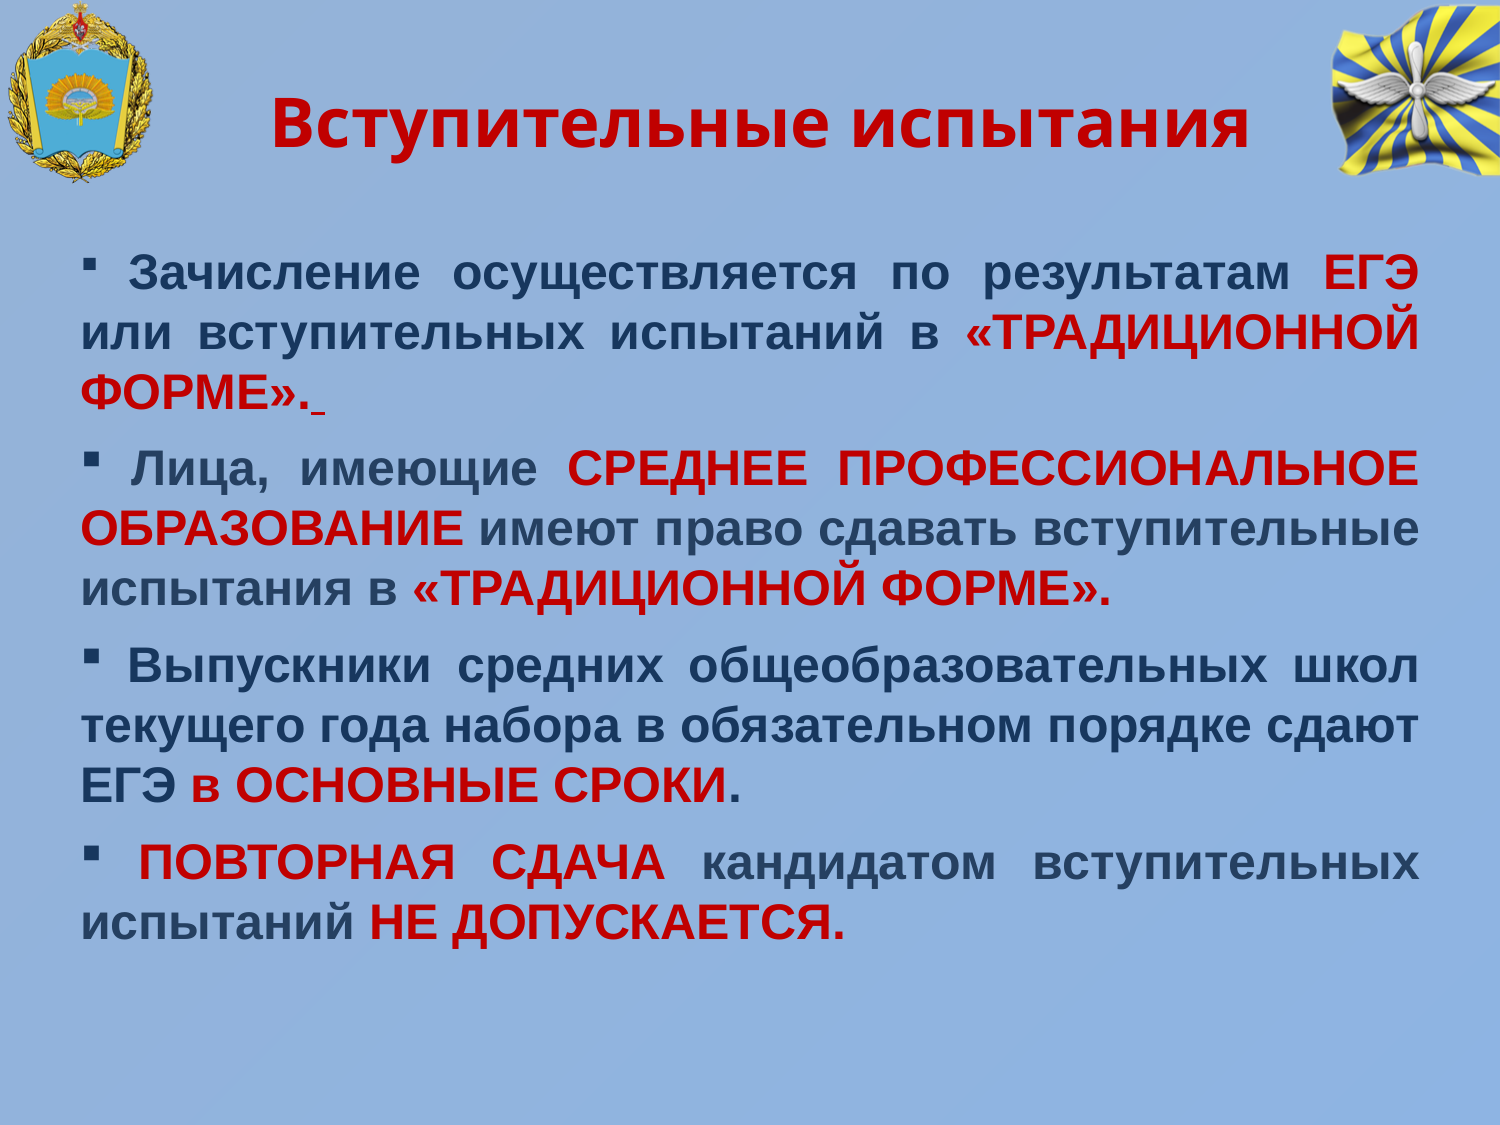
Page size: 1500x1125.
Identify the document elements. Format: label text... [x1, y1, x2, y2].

subtitle Зачисление осуществляется по результатам ЕГЭ или вступительных испытаний в «ТРАДИЦИОННОЙ ФОРМЕ». Лица, имеющие СРЕДНЕЕ ПРОФЕССИОНАЛЬНОЕ ОБРАЗОВАНИЕ имеют право сдавать вступительные испытания в «ТРАДИЦИОННОЙ ФОРМЕ». Выпускники средних общеобразовательных школ текущего года набора в обязательном порядке сдают ЕГЭ в ОСНОВНЫЕ СРОКИ. ПОВТОРНАЯ СДАЧА кандидатом вступительных испытаний НЕ ДОПУСКАЕТСЯ. [64, 231, 1436, 1024]
picture [4, 0, 1500, 185]
